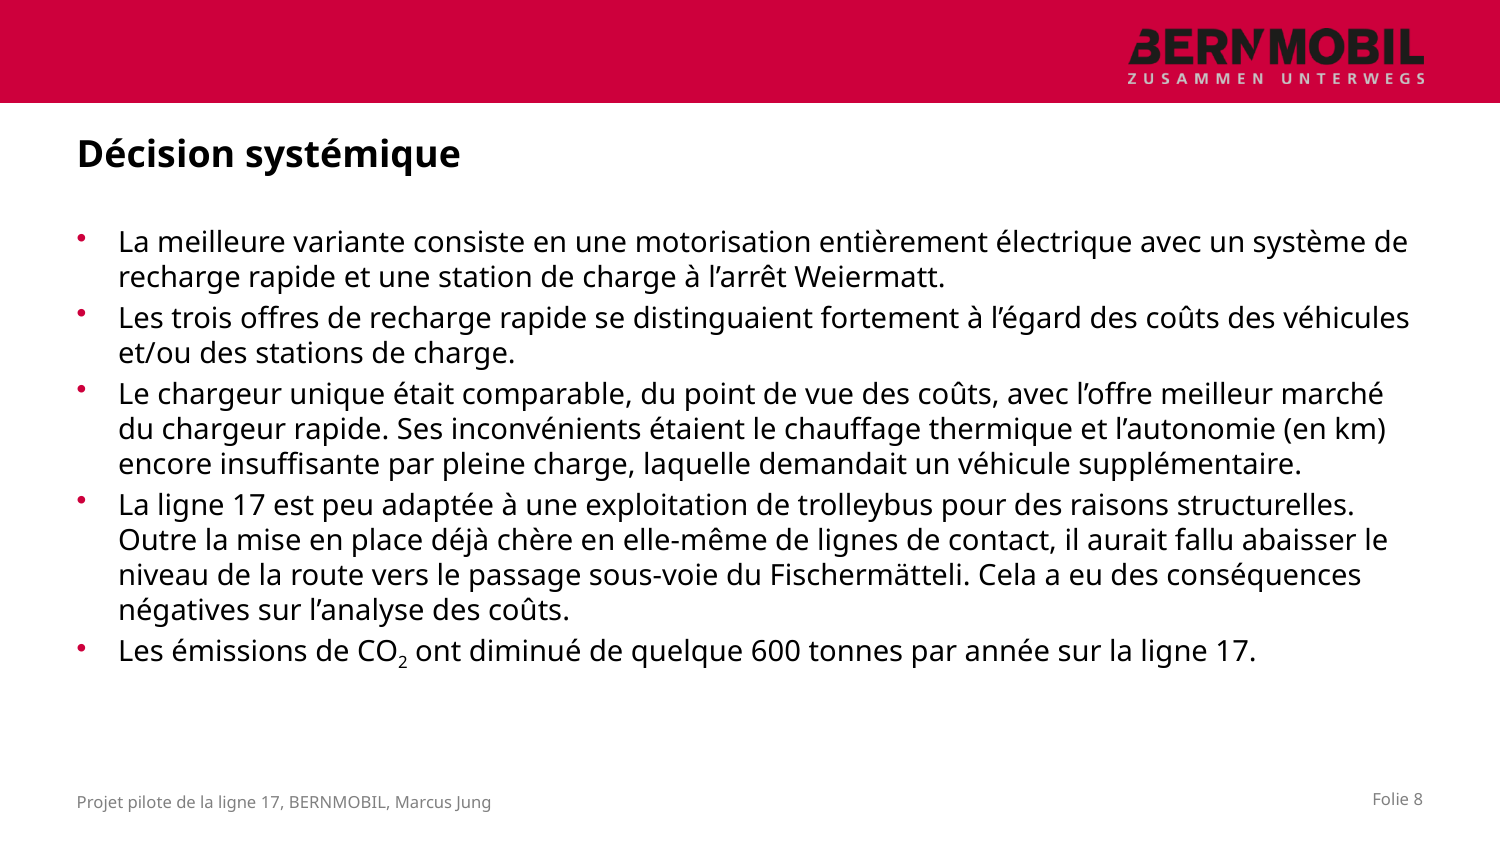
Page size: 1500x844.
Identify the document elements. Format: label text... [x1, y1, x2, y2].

list La meilleure variante consiste en une motorisation entièrement électrique avec un système de recharge rapide et une station de charge à l’arrêt Weiermatt. Les trois offres de recharge rapide se distinguaient fortement à l’égard des coûts des véhicules et/ou des stations de charge. Le chargeur unique était comparable, du point de vue des coûts, avec l’offre meilleur marché du chargeur rapide. Ses inconvénients étaient le chauffage thermique et l’autonomie (en km) encore insuffisante par pleine charge, laquelle demandait un véhicule supplémentaire. La ligne 17 est peu adaptée à une exploitation de trolleybus pour des raisons structurelles. Outre la mise en place déjà chère en elle-même de lignes de contact, il aurait fallu abaisser le niveau de la route vers le passage sous-voie du Fischermätteli. Cela a eu des conséquences négatives sur l’analyse des coûts. Les émissions de CO2 ont diminué de quelque 600 tonnes par année sur la ligne 17. [76, 223, 1424, 750]
footer Projet pilote de la ligne 17, BERNMOBIL, Marcus Jung [76, 776, 1045, 812]
title Décision systémique [76, 129, 1424, 192]
slide_number Folie 8 [1068, 776, 1424, 812]
picture [1128, 28, 1424, 84]
